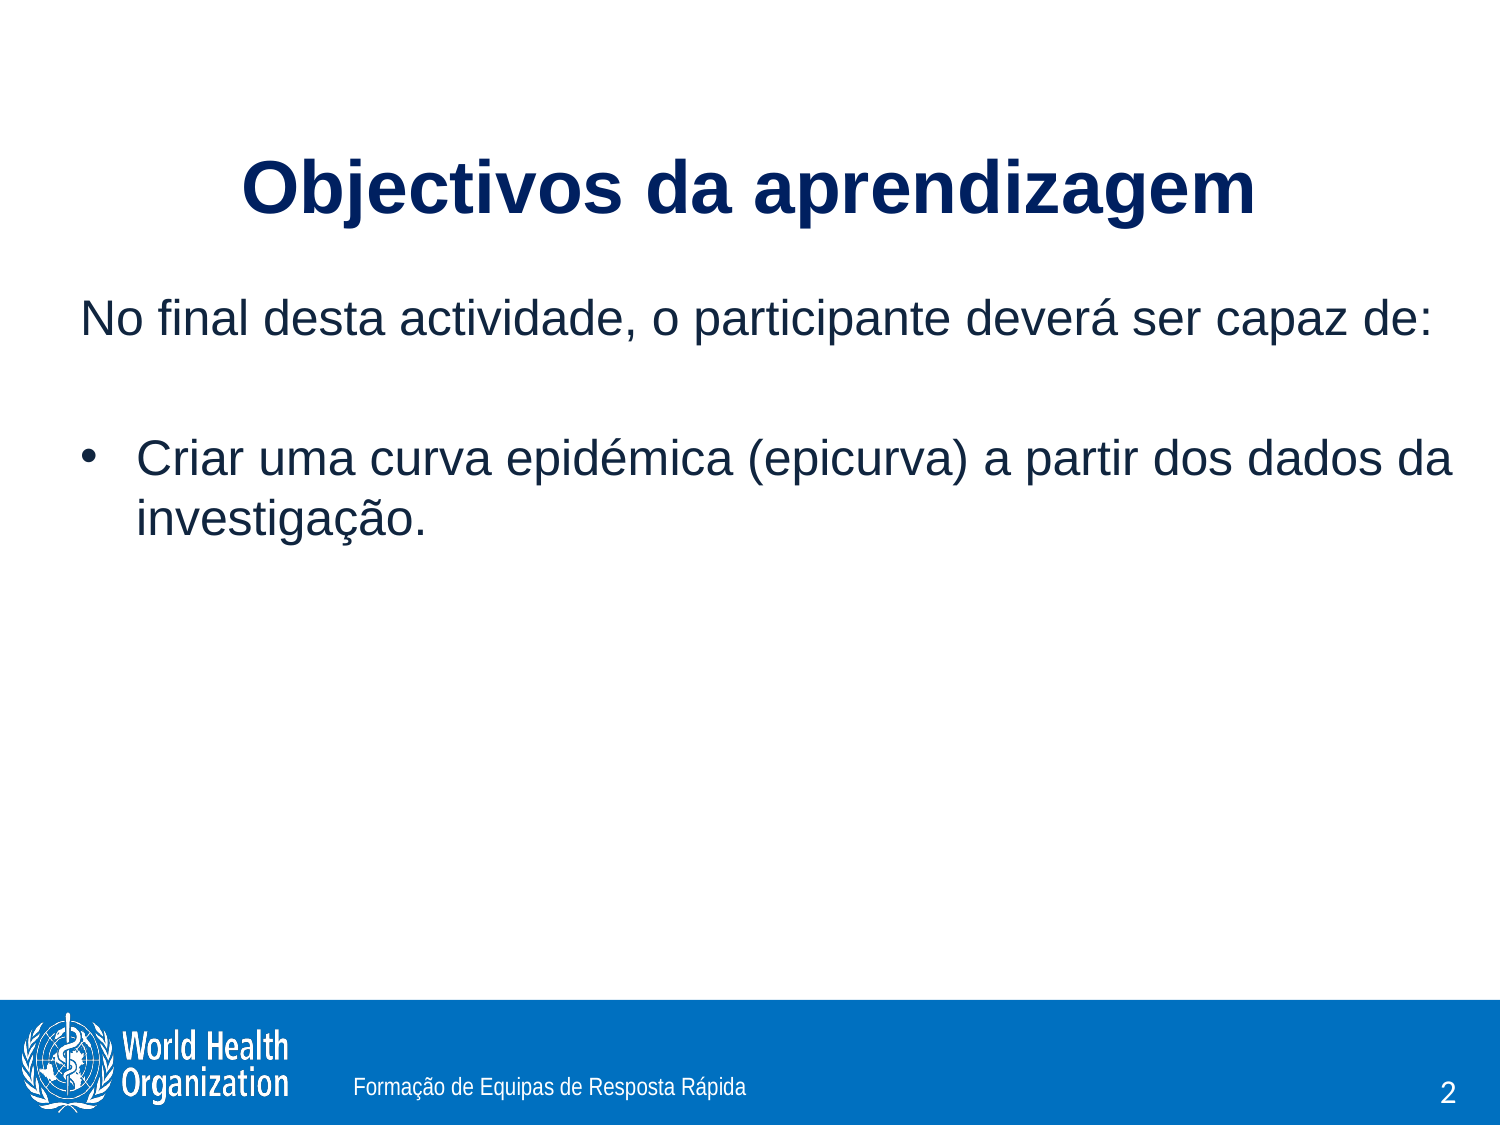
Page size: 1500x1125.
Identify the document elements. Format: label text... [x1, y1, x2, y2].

list No final desta actividade, o participante deverá ser capaz de: Criar uma curva epidémica (epicurva) a partir dos dados da investigação. [64, 208, 1471, 870]
picture [21, 1012, 288, 1113]
title Objectivos da aprendizagem [75, 45, 1425, 208]
